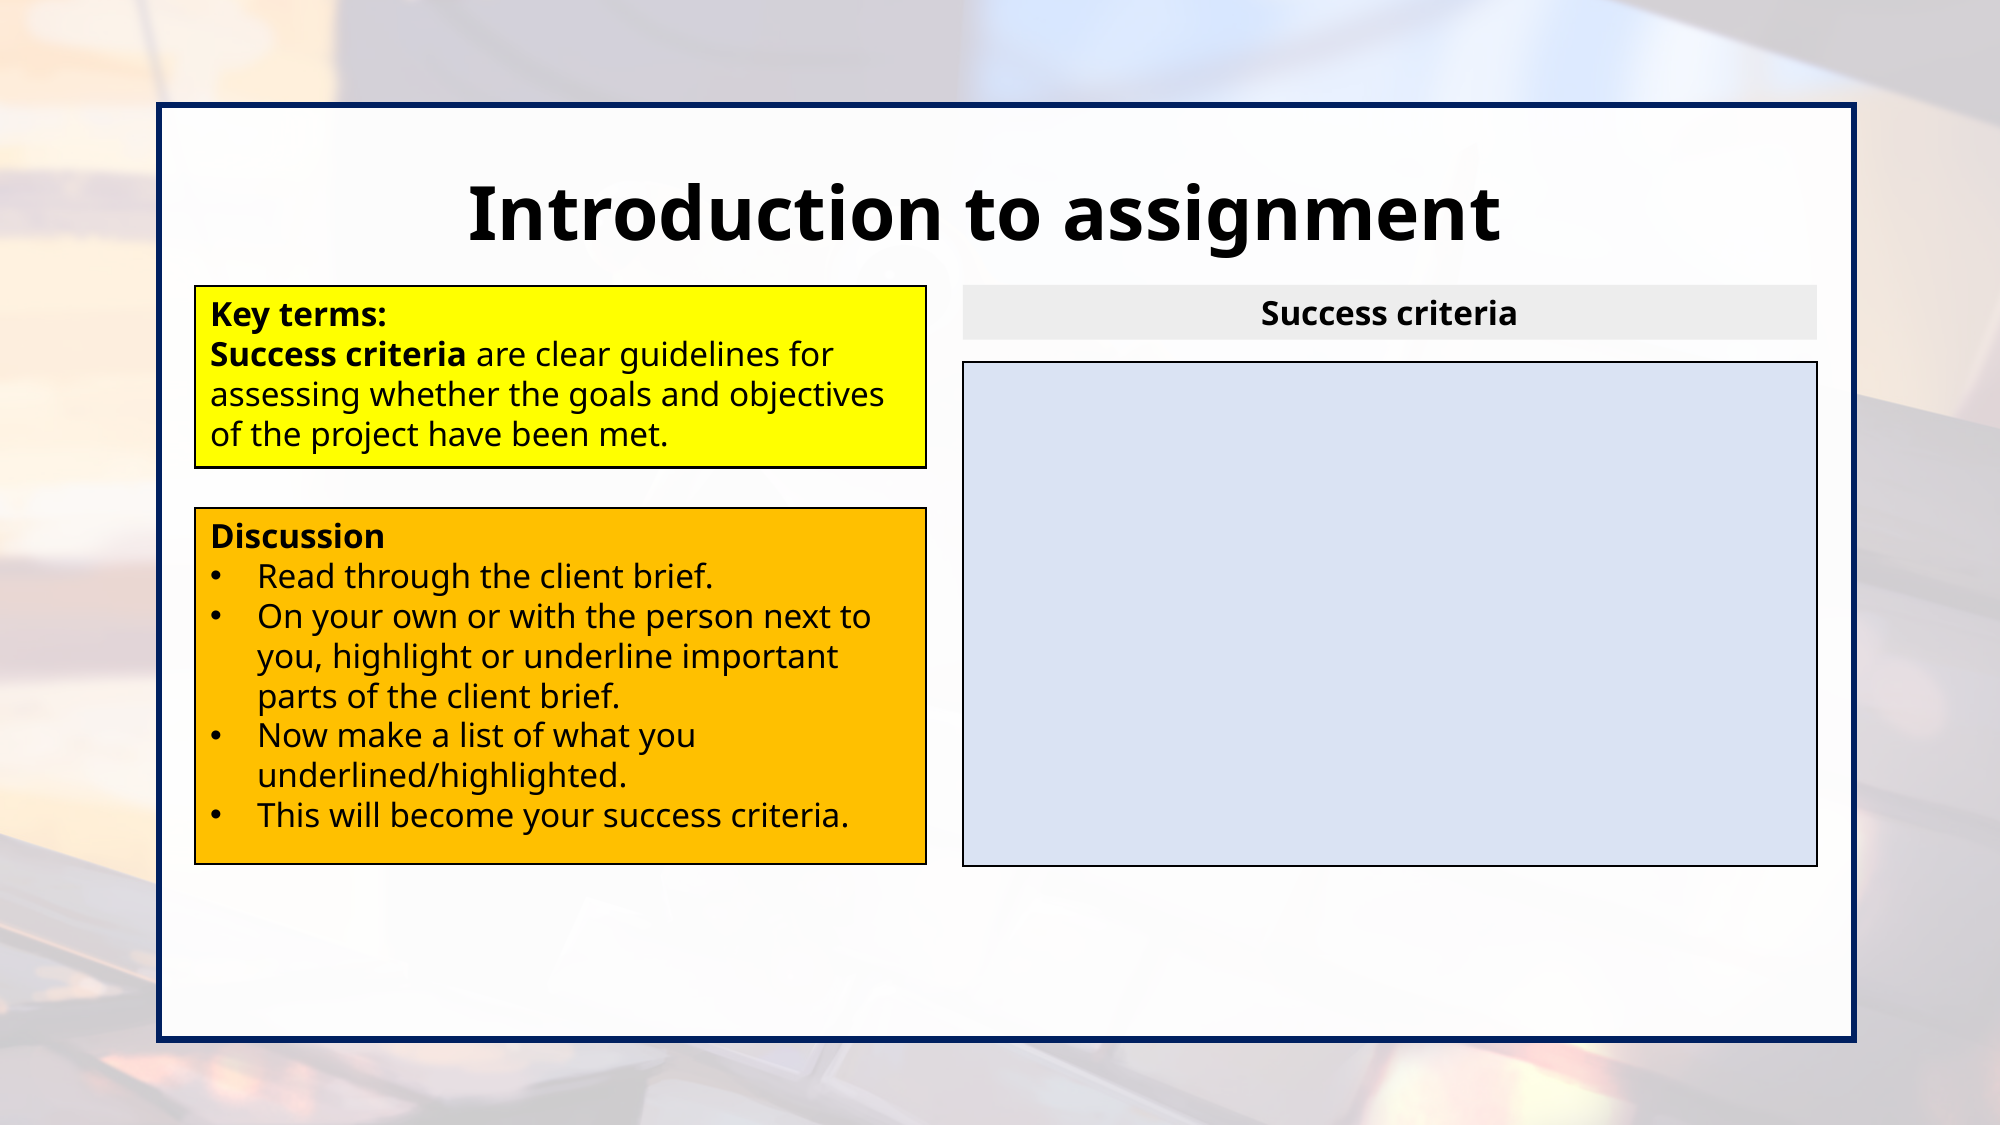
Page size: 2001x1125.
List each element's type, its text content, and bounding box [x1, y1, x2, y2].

text_box Key terms: Success criteria are clear guidelines for assessing whether the goals and objectives of the project have been met. [194, 285, 927, 469]
text_box [962, 361, 1818, 867]
text_box Discussion Read through the client brief. On your own or with the person next to you, highlight or underline important parts of the client brief. Now make a list of what you underlined/highlighted. This will become your success criteria. [194, 507, 927, 865]
text_box [158, 104, 1855, 1041]
text_box Success criteria [962, 284, 1817, 340]
text_box Introduction to assignment [195, 158, 1776, 264]
